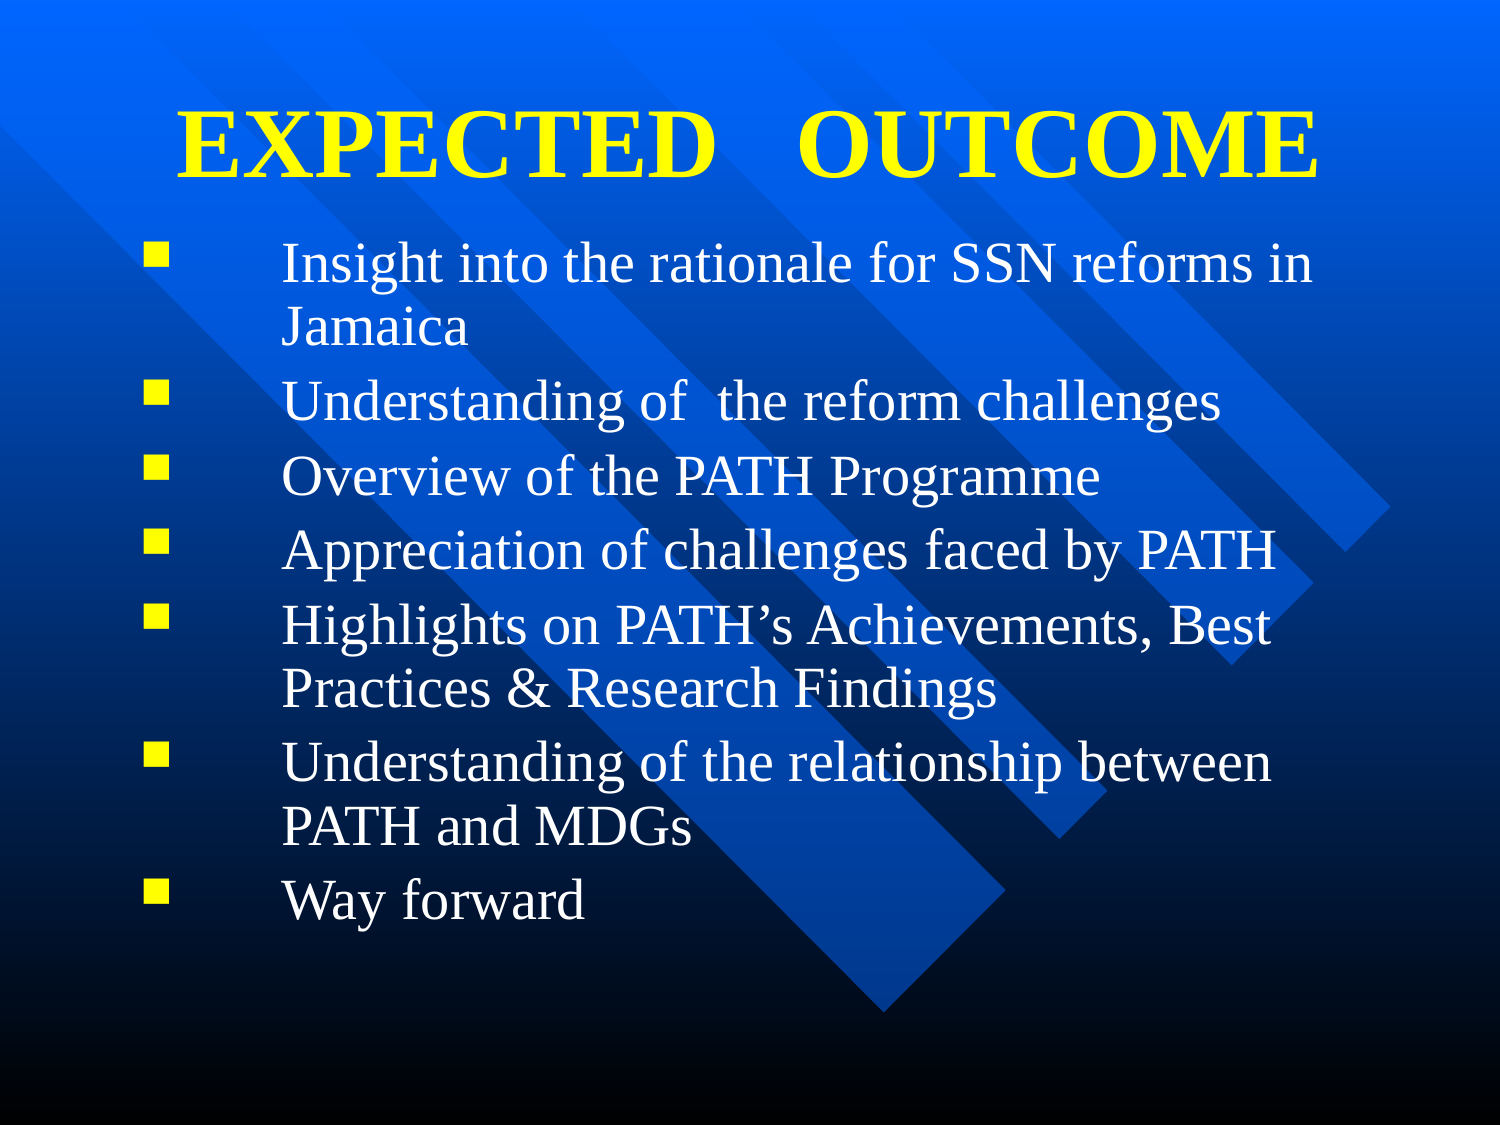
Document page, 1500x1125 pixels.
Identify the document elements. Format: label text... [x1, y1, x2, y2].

title EXPECTED OUTCOME [112, 37, 1388, 238]
list Insight into the rationale for SSN reforms in Jamaica Understanding of the reform challenges Overview of the PATH Programme Appreciation of challenges faced by PATH Highlights on PATH’s Achievements, Best Practices & Research Findings Understanding of the relationship between PATH and MDGs Way forward [124, 224, 1401, 957]
